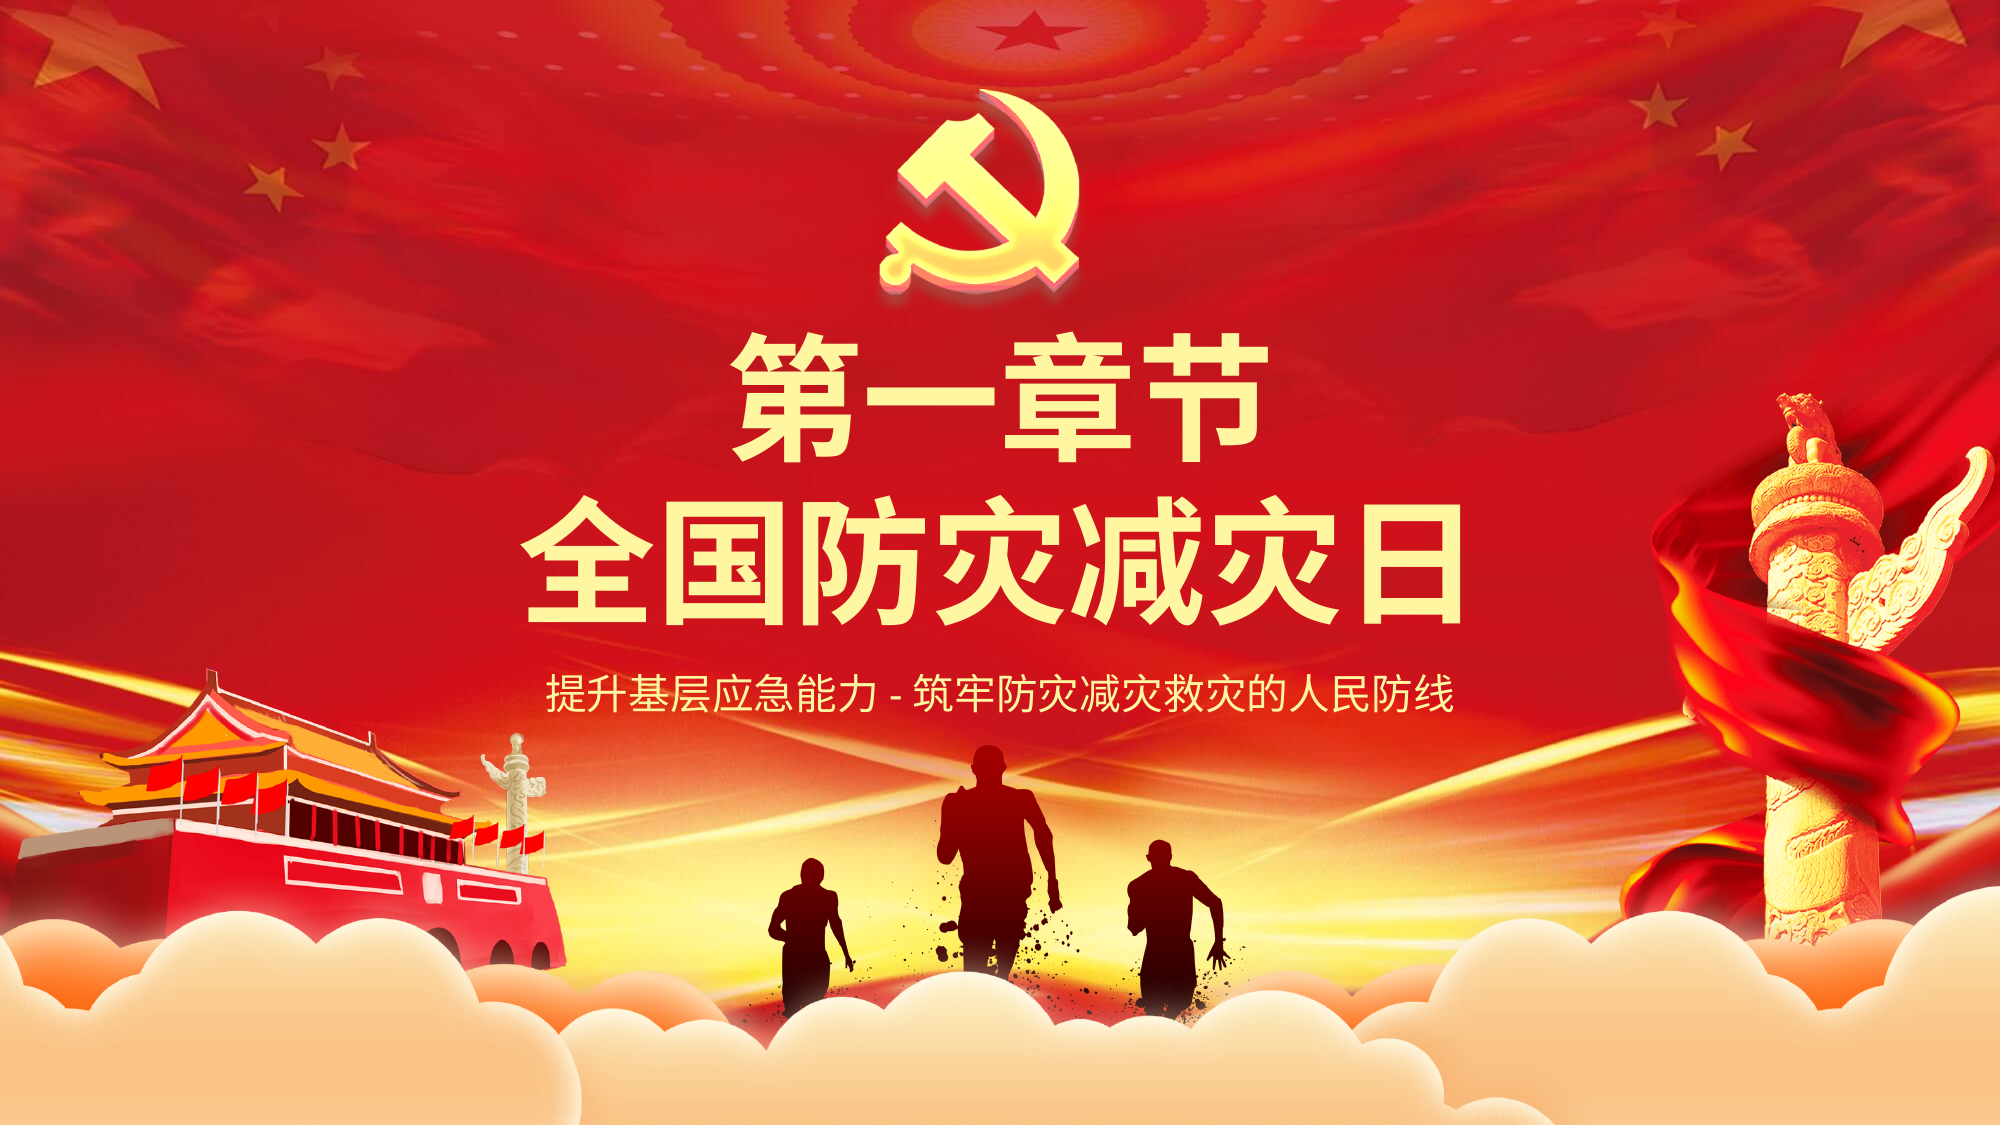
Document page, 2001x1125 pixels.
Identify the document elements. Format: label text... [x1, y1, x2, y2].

text_box 提升基层应急能力-筑牢防灾减灾救灾的人民防线 [567, 660, 1618, 725]
text_box 全国防灾减灾日 [168, 485, 1618, 648]
text_box 第一章节 [168, 305, 1618, 485]
picture [0, 0, 2000, 1125]
